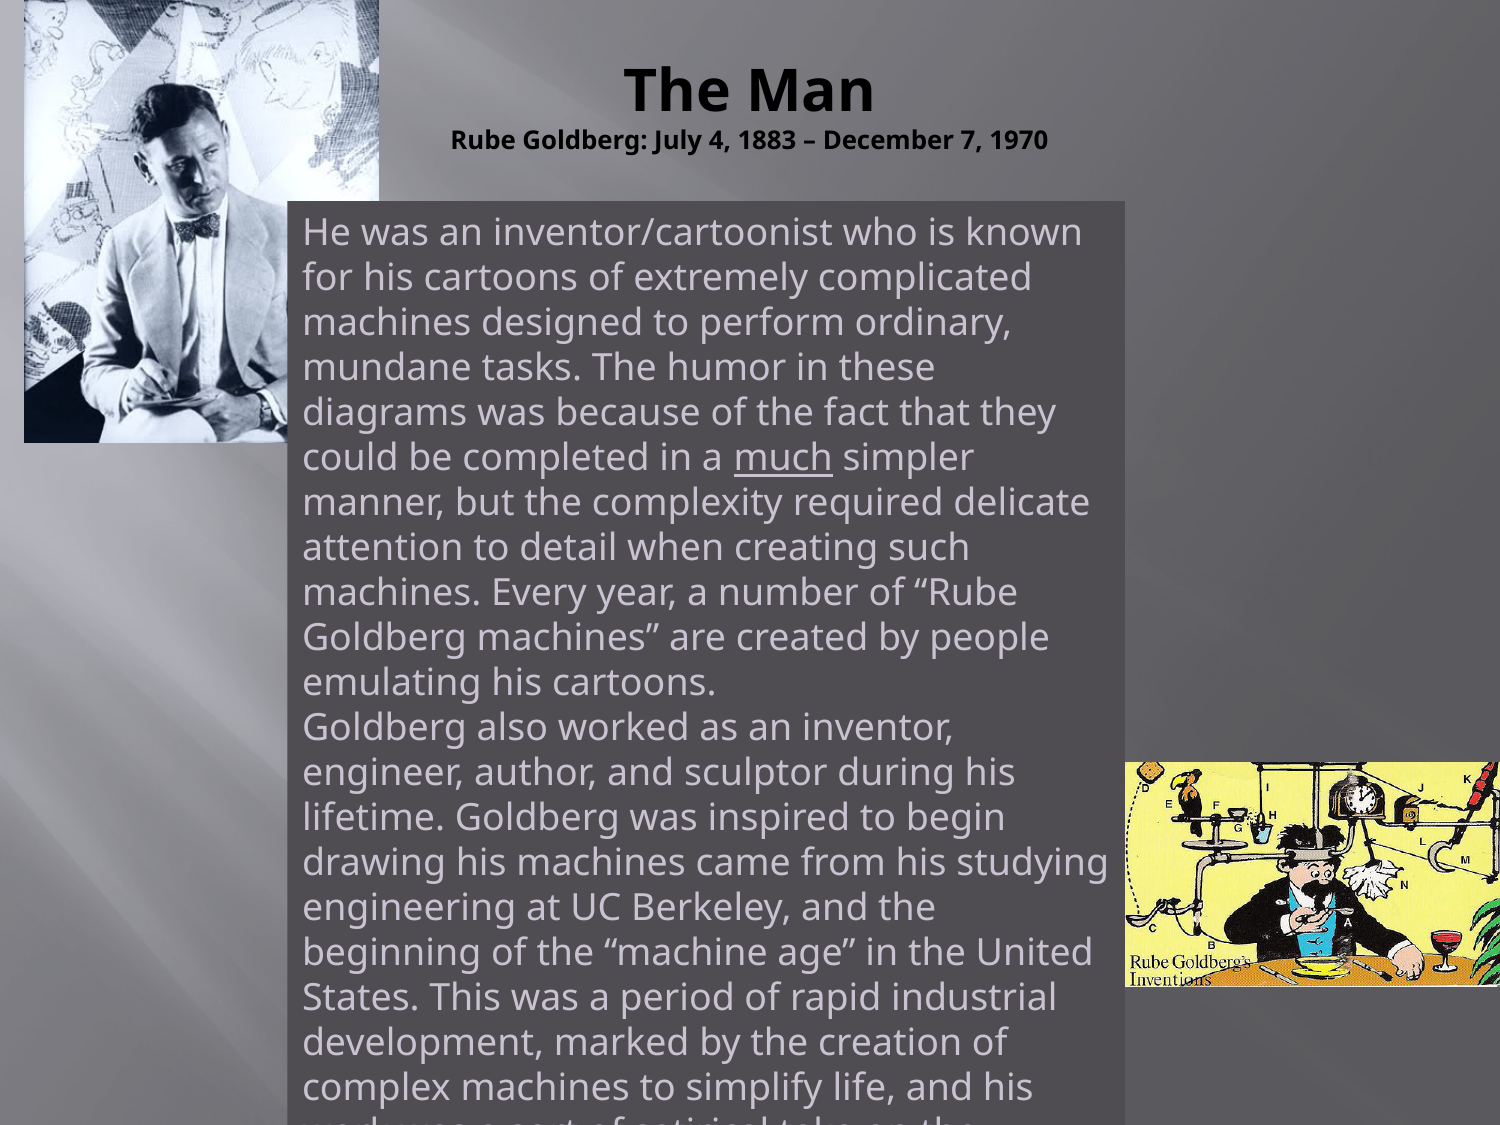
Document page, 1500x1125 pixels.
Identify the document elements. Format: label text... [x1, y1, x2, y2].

text_box He was an inventor/cartoonist who is known for his cartoons of extremely complicated machines designed to perform ordinary, mundane tasks. The humor in these diagrams was because of the fact that they could be completed in a much simpler manner, but the complexity required delicate attention to detail when creating such machines. Every year, a number of “Rube Goldberg machines” are created by people emulating his cartoons. Goldberg also worked as an inventor, engineer, author, and sculptor during his lifetime. Goldberg was inspired to begin drawing his machines came from his studying engineering at UC Berkeley, and the beginning of the “machine age” in the United States. This was a period of rapid industrial development, marked by the creation of complex machines to simplify life, and his work was a sort of satirical take on the development of life. [285, 199, 1127, 1125]
picture [1124, 762, 1500, 987]
title The Man Rube Goldberg: July 4, 1883 – December 7, 1970 [422, 45, 1425, 233]
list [24, 0, 380, 443]
